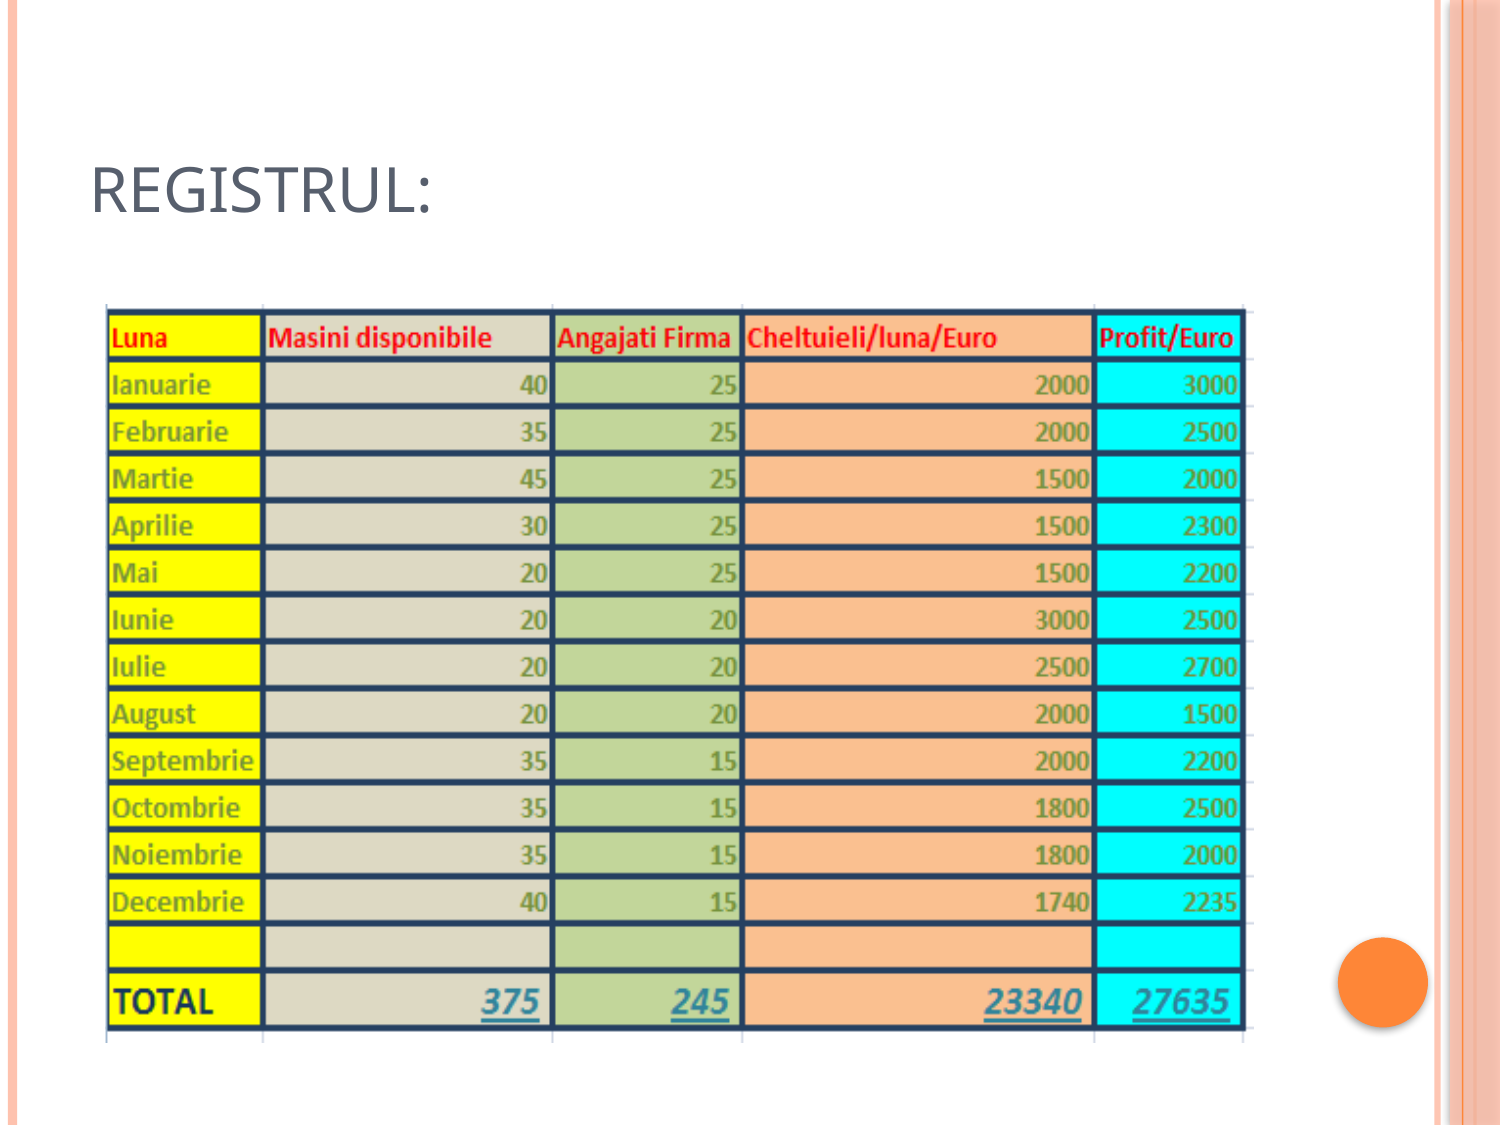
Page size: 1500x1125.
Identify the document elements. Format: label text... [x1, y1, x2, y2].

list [104, 304, 1255, 1044]
title Registrul: [75, 45, 1300, 233]
